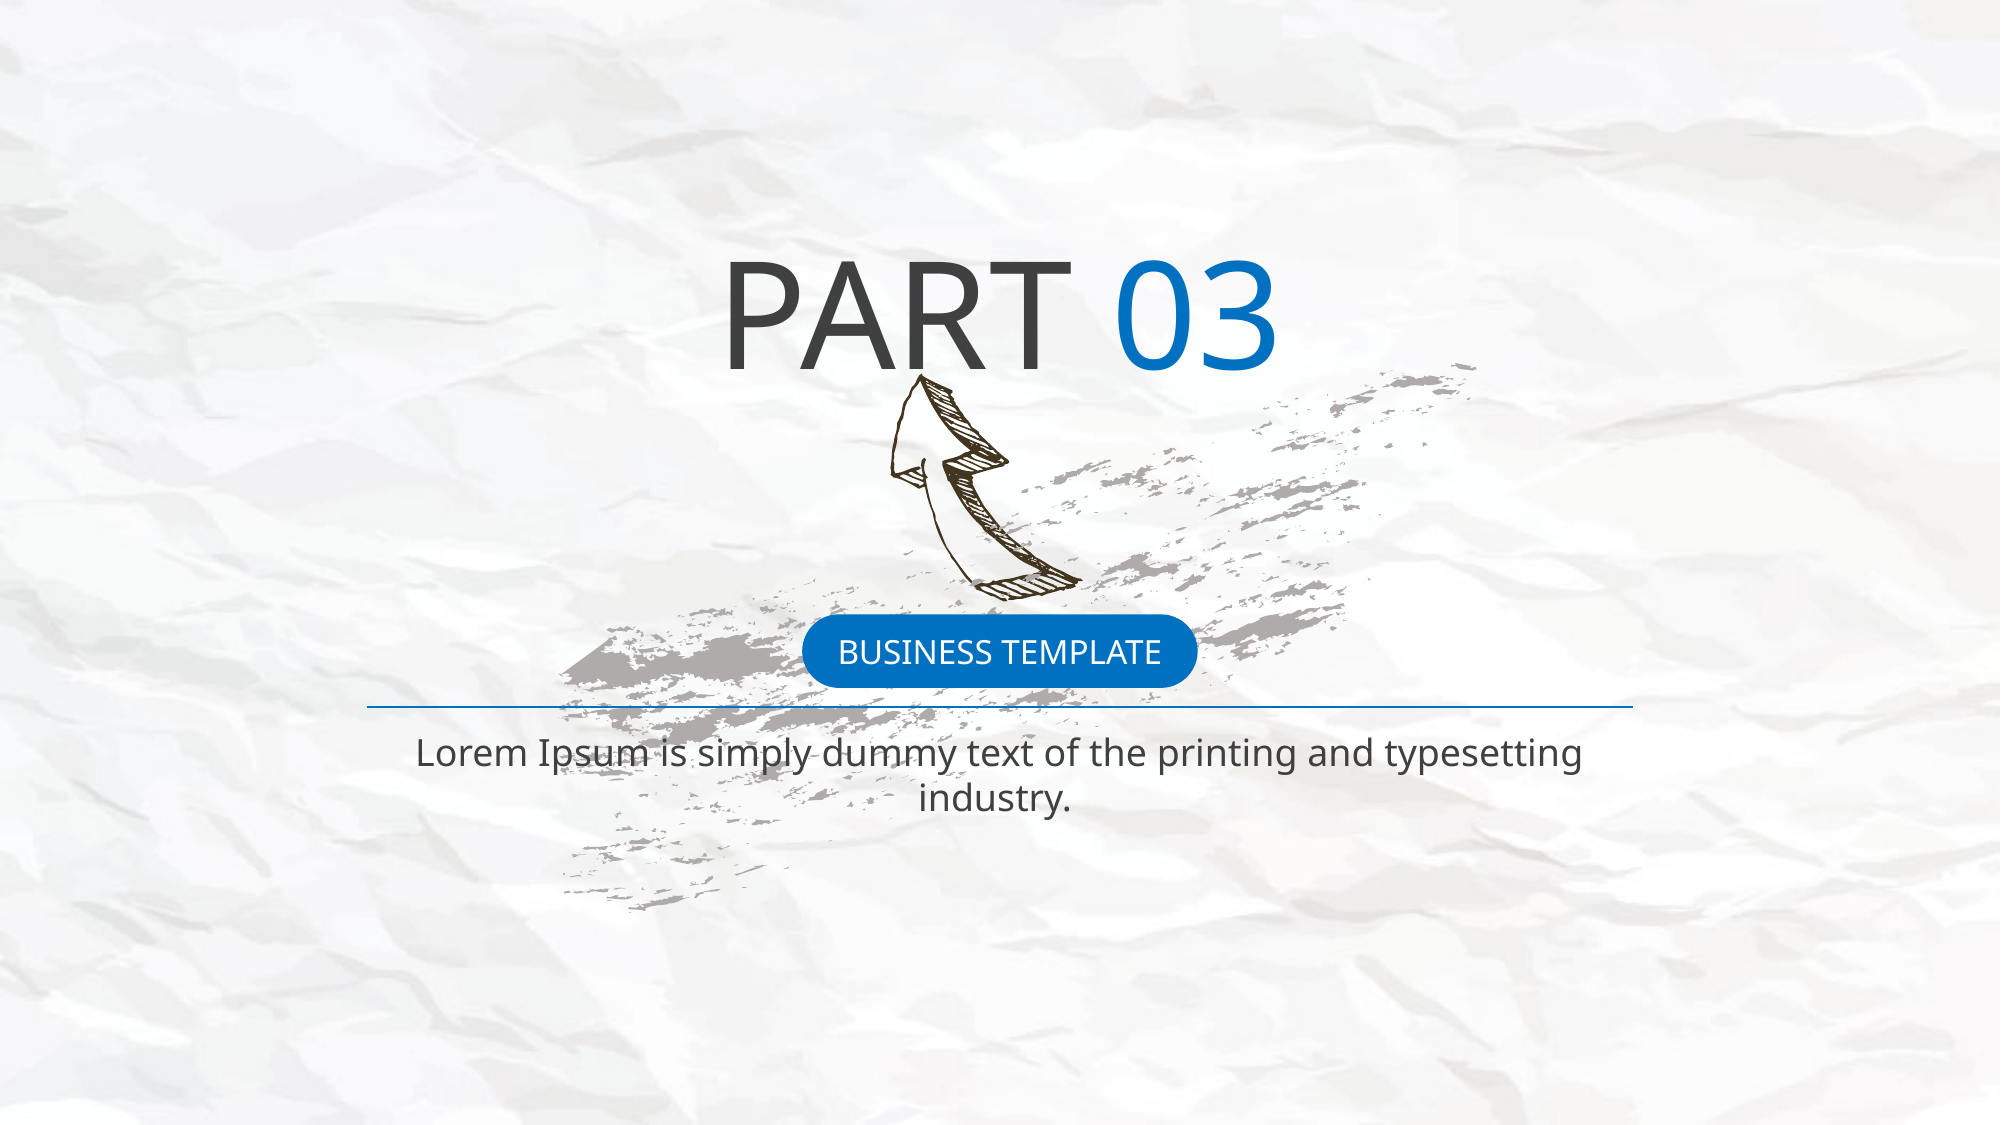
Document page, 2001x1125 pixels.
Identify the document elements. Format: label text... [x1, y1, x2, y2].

text_box [906, 573, 916, 580]
text_box [666, 630, 673, 637]
text_box [558, 632, 808, 693]
text_box [656, 690, 721, 706]
text_box [1080, 576, 1120, 593]
text_box [606, 626, 637, 634]
text_box [846, 586, 860, 595]
text_box [1139, 692, 1162, 704]
text_box [829, 600, 849, 614]
text_box [1226, 568, 1241, 577]
text_box [1003, 689, 1088, 706]
text_box [723, 625, 734, 631]
text_box [625, 686, 658, 701]
text_box [1067, 556, 1079, 562]
text_box [1159, 541, 1170, 550]
text_box [948, 599, 964, 609]
text_box [857, 697, 885, 706]
text_box [1175, 486, 1196, 495]
text_box [689, 881, 699, 887]
text_box [777, 617, 798, 630]
text_box [596, 702, 612, 706]
text_box [1174, 573, 1206, 592]
text_box [932, 689, 947, 697]
text_box [670, 855, 716, 866]
text_box [990, 521, 1015, 532]
text_box [1451, 363, 1477, 371]
text_box [1378, 372, 1387, 377]
text_box [1326, 439, 1343, 445]
text_box [734, 865, 768, 876]
text_box [1382, 372, 1454, 388]
text_box [1192, 603, 1346, 662]
text_box [1328, 384, 1378, 418]
text_box [1200, 561, 1215, 573]
text_box [596, 851, 626, 865]
text_box BUSINESS TEMPLATE [801, 613, 1199, 689]
text_box [1251, 419, 1273, 436]
text_box [1350, 426, 1361, 434]
text_box [1221, 558, 1236, 566]
text_box [907, 700, 923, 706]
text_box [700, 875, 714, 886]
text_box [1013, 540, 1033, 552]
text_box [1133, 592, 1143, 599]
text_box [1383, 442, 1394, 449]
text_box [561, 698, 583, 706]
text_box [968, 578, 988, 590]
text_box [1295, 560, 1312, 568]
text_box [1265, 580, 1333, 604]
text_box [1037, 518, 1062, 527]
text_box [725, 694, 751, 706]
text_box [786, 630, 793, 637]
text_box [689, 608, 736, 618]
text_box [1276, 534, 1288, 540]
text_box [1163, 454, 1197, 466]
text_box [765, 692, 796, 706]
text_box [765, 684, 789, 696]
text_box [831, 590, 844, 595]
text_box [890, 408, 972, 583]
text_box [759, 605, 776, 614]
text_box [627, 895, 691, 911]
text_box [1381, 409, 1396, 415]
text_box [1313, 561, 1330, 571]
text_box [1410, 407, 1422, 412]
text_box [686, 623, 710, 629]
text_box [1352, 445, 1360, 451]
text_box [958, 578, 967, 585]
text_box [694, 889, 721, 899]
text_box [1175, 536, 1186, 545]
text_box [1281, 559, 1292, 564]
text_box [793, 622, 806, 629]
text_box [982, 700, 998, 706]
text_box [933, 408, 1083, 602]
text_box [976, 535, 996, 544]
text_box [1050, 459, 1112, 485]
text_box [615, 827, 634, 832]
text_box [557, 708, 666, 721]
text_box [977, 695, 988, 702]
text_box [1337, 530, 1345, 535]
text_box [1238, 593, 1262, 608]
text_box Lorem Ipsum is simply dummy text of the printing and typesetting industry. [331, 721, 1669, 827]
text_box [581, 843, 622, 851]
text_box [1060, 499, 1077, 512]
text_box [1033, 708, 1041, 714]
text_box [1207, 541, 1227, 552]
text_box [683, 708, 787, 721]
text_box [715, 845, 731, 851]
text_box [1174, 527, 1187, 531]
text_box [1034, 485, 1046, 491]
text_box [759, 702, 776, 706]
text_box [635, 629, 644, 638]
text_box [1432, 388, 1460, 396]
text_box [765, 708, 941, 721]
text_box [700, 852, 708, 857]
text_box [794, 687, 829, 702]
text_box [1270, 432, 1327, 453]
text_box [625, 836, 667, 852]
text_box [1000, 522, 1033, 536]
picture [0, 0, 2000, 1125]
text_box [1331, 586, 1347, 596]
text_box [978, 689, 988, 694]
text_box PART 03 [701, 212, 1298, 408]
text_box [1199, 493, 1216, 503]
text_box [962, 710, 979, 715]
text_box [903, 549, 914, 556]
text_box [606, 895, 634, 900]
text_box [901, 609, 912, 613]
text_box [1209, 475, 1360, 532]
text_box [670, 840, 683, 846]
text_box [867, 600, 879, 606]
text_box [987, 606, 997, 613]
text_box [1020, 488, 1030, 494]
text_box [997, 708, 1014, 714]
text_box [1163, 447, 1177, 455]
text_box [653, 888, 673, 895]
text_box [1289, 429, 1299, 435]
text_box [1261, 575, 1280, 582]
text_box [573, 888, 611, 894]
text_box [1098, 464, 1168, 498]
text_box [1101, 551, 1198, 587]
text_box [1241, 551, 1263, 560]
text_box [964, 694, 974, 701]
text_box [1174, 474, 1189, 484]
text_box [1021, 571, 1042, 583]
text_box [654, 844, 668, 849]
text_box [641, 700, 652, 706]
text_box [571, 853, 587, 858]
